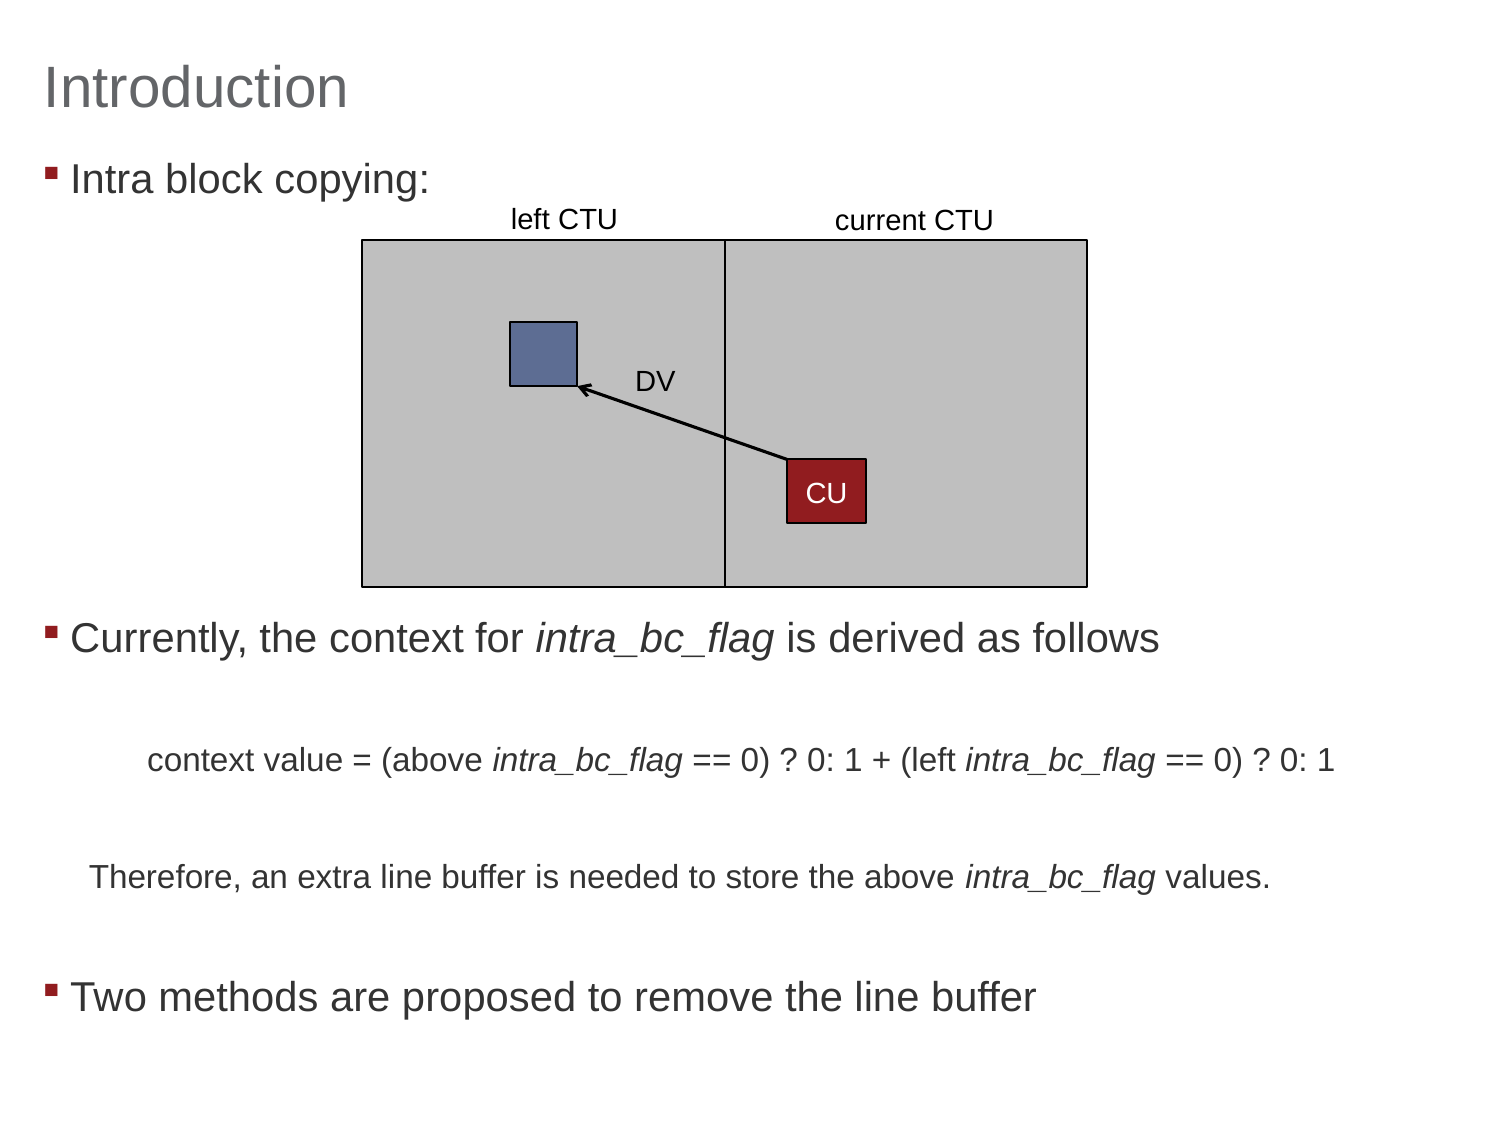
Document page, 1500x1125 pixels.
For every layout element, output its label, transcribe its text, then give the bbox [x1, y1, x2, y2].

title Introduction [28, 44, 1462, 138]
list Intra block copying: Currently, the context for intra_bc_flag is derived as follows context value = (above intra_bc_flag == 0) ? 0: 1 + (left intra_bc_flag == 0) ? 0: 1 Therefore, an extra line buffer is needed to store the above intra_bc_flag values. Two methods are proposed to remove the line buffer [26, 148, 1457, 1076]
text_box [362, 192, 1088, 588]
